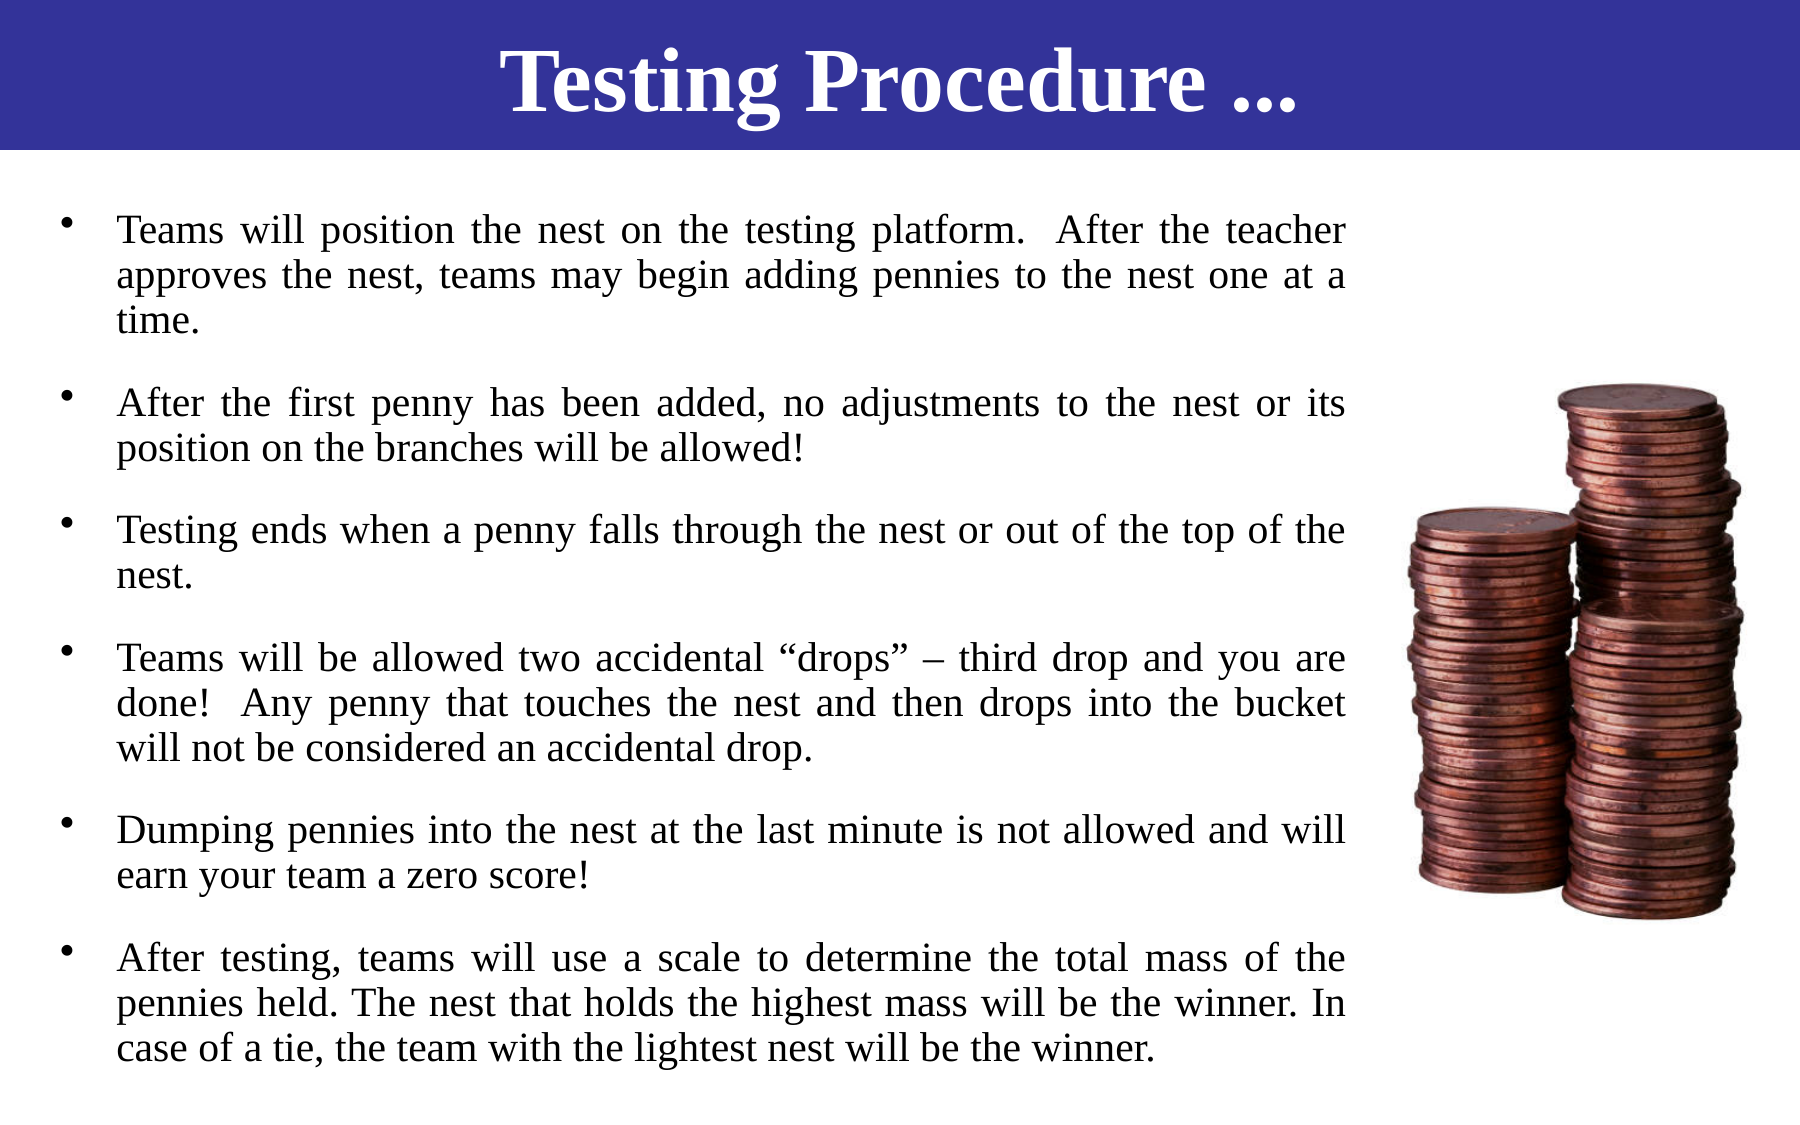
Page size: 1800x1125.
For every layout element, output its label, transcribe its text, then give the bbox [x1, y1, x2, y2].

title Testing Procedure ... [0, 0, 1800, 151]
picture [1376, 312, 1800, 951]
list Teams will position the nest on the testing platform. After the teacher approves the nest, teams may begin adding pennies to the nest one at a time. After the first penny has been added, no adjustments to the nest or its position on the branches will be allowed! Testing ends when a penny falls through the nest or out of the top of the nest. Teams will be allowed two accidental “drops” – third drop and you are done! Any penny that touches the nest and then drops into the bucket will not be considered an accidental drop. Dumping pennies into the nest at the last minute is not allowed and will earn your team a zero score! After testing, teams will use a scale to determine the total mass of the pennies held. The nest that holds the highest mass will be the winner. In case of a tie, the team with the lightest nest will be the winner. [44, 199, 1363, 1088]
